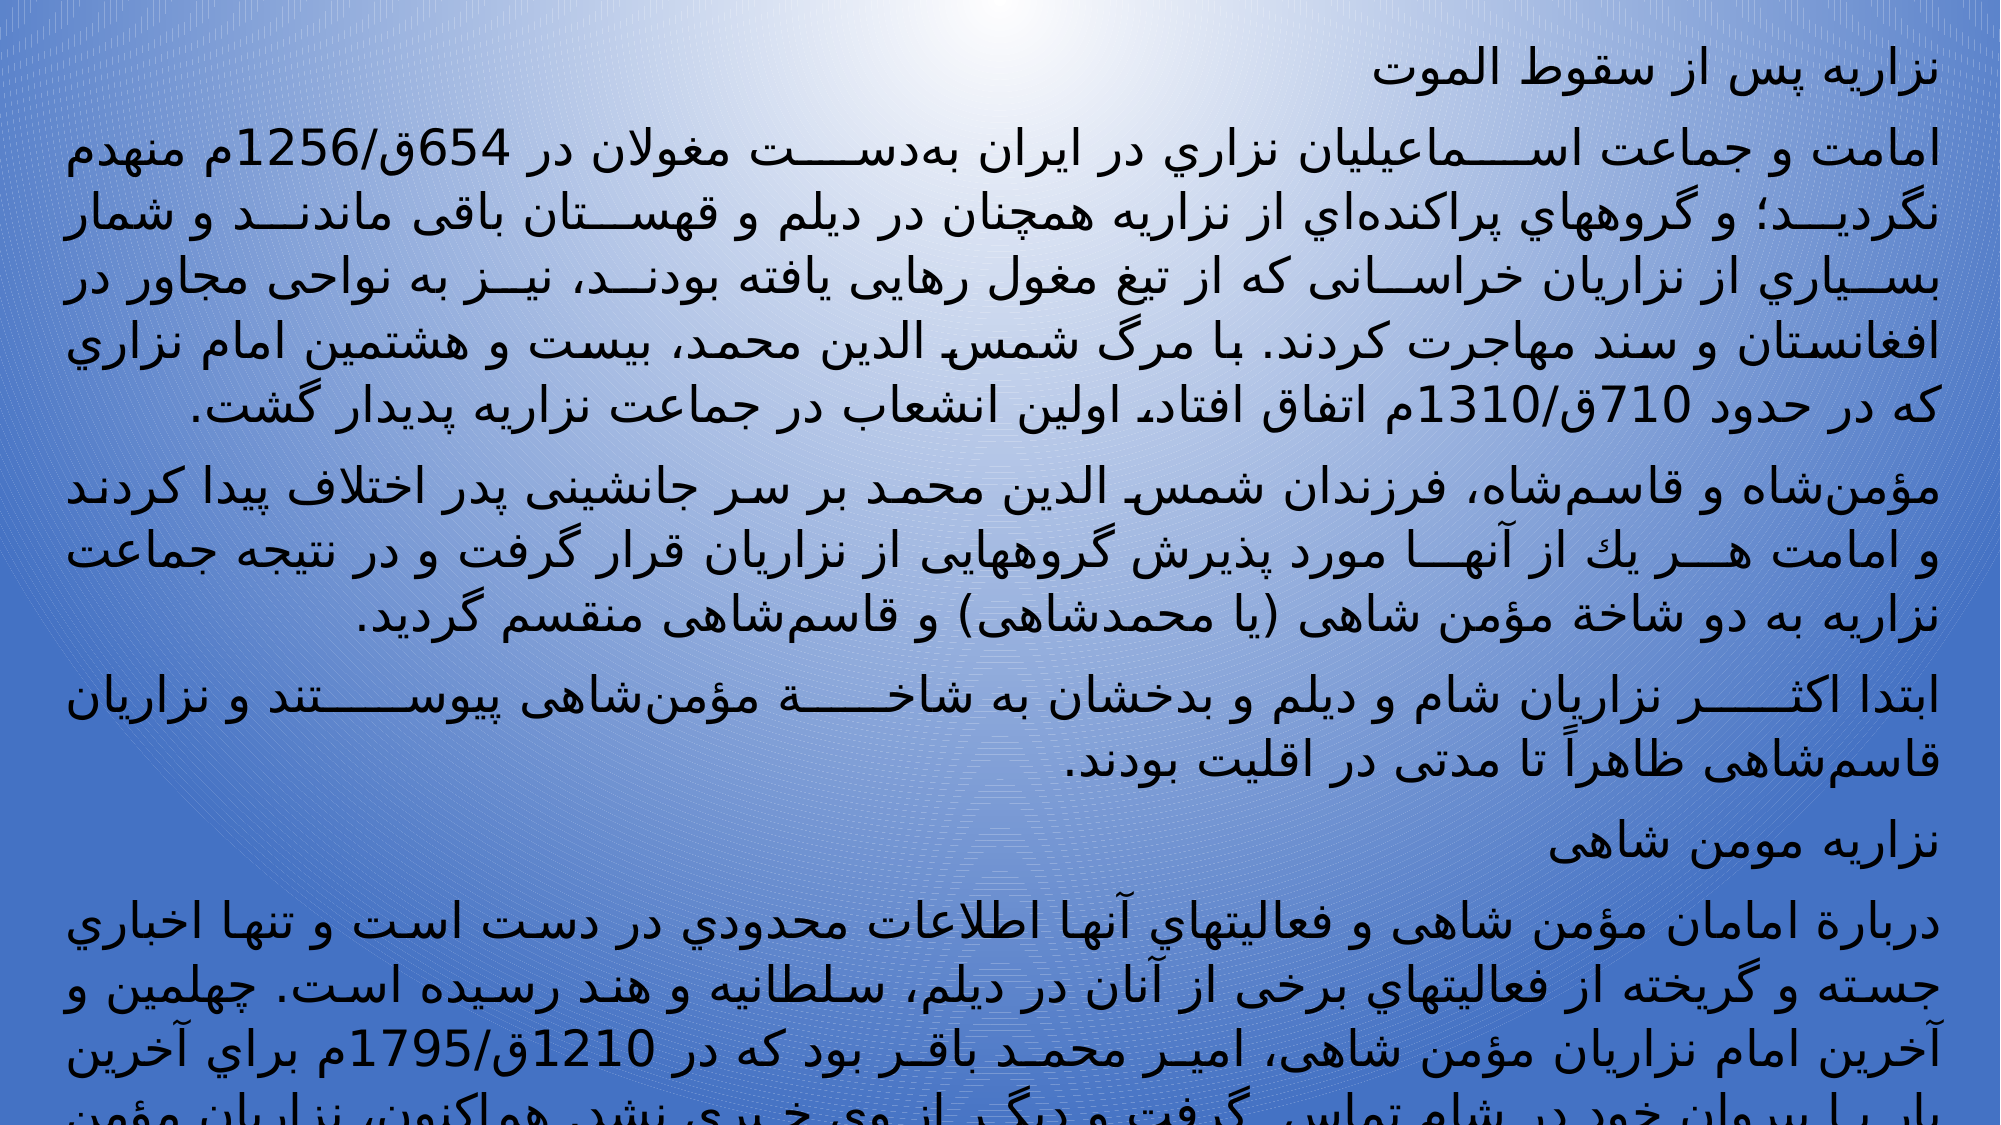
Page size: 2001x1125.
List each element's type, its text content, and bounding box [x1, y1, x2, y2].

text_box نزاريه‌ پس‌ از سقوط الموت‌ امامت‌ و جماعت‌ اسماعيليان‌ نزاري‌ در ايران‌ به‌دست‌ مغولان‌ در 654ق‌/1256م‌ منهدم‌ نگرديد؛ و ‌گروههاي‌ پراكنده‌اي‌ از نزاريه‌ همچنان‌ در ديلم‌ و قهستان‌ باقى‌ ماندند و شمار بسياري‌ از نزاريان‌ خراسانى‌ كه‌ از تيغ‌ مغول‌ رهايى‌ يافته‌ بودند، نيز به‌ نواحى‌ مجاور در افغانستان‌ و سند مهاجرت‌ كردند. با مرگ‌ شمس‌ الدين‌ محمد، بيست‌ و هشتمين‌ امام‌ نزاري‌ كه‌ در حدود 710ق‌/1310م‌ اتفاق‌ افتاد، اولين‌ انشعاب‌ در جماعت‌ نزاريه‌ پديدار گشت‌. مؤمن‌شاه‌ و قاسم‌شاه‌، فرزندان‌ شمس‌ الدين‌ محمد بر سر جانشينى‌ پدر اختلاف‌ پيدا كردند و امامت‌ هر يك‌ از آنها مورد پذيرش‌ گروههايى‌ از نزاريان‌ قرار گرفت‌ و در نتيجه‌ جماعت‌ نزاريه‌ به‌ دو شاخة مؤمن‌ شاهى‌ (يا محمدشاهى‌) و قاسم‌شاهى‌ منقسم‌ گرديد. ابتدا اكثر نزاريان‌ شام‌ و ديلم‌ و بدخشان‌ به‌ شاخة مؤمن‌شاهى‌ پيوستند و نزاريان‌ قاسم‌شاهى‌ ظاهراً تا مدتى‌ در اقليت‌ بودند. نزاریه مومن شاهی دربارة امامان‌ مؤمن‌ شاهى‌ و فعاليتهاي‌ آنها اطلاعات‌ محدودي‌ در دست‌ است‌ و تنها اخباري‌ جسته‌ و گريخته‌ از فعاليتهاي‌ برخى‌ از آنان‌ در ديلم‌، سلطانيه‌ و هند رسيده‌ است‌. چهلمين‌ و آخرين‌ امام‌ نزاريان‌ مؤمن‌ شاهى‌، امير محمد باقر بود كه‌ در 1210ق‌/1795م‌ براي‌ آخرين‌ بار با پيروان‌ خود در شام‌ تماس‌ گرفت‌ و ديگر از وي‌ خبري‌ نشد. هم‌اكنون‌، نزاريان‌ مؤمن‌ شاهى‌ تنها در سوريه‌، در نواحى‌ مصياف‌ و قدموس‌، يافت‌ مى‌شوند و در آنجا به‌ جعفريه‌ شهرت‌ دارند. اين‌ شاخه‌ از مؤمن‌شاهيان‌، ظاهراً با حفظ ويژگيهاي‌ اعتقادي‌ نزاريه‌، هنوز در انتظار ظهور امام‌ مستور خود از اعقاب‌ امير محمد باقر هستند و در احكام‌ شرعى‌ پيرو مذهب‌ شافعيند. [50, 23, 1957, 1125]
